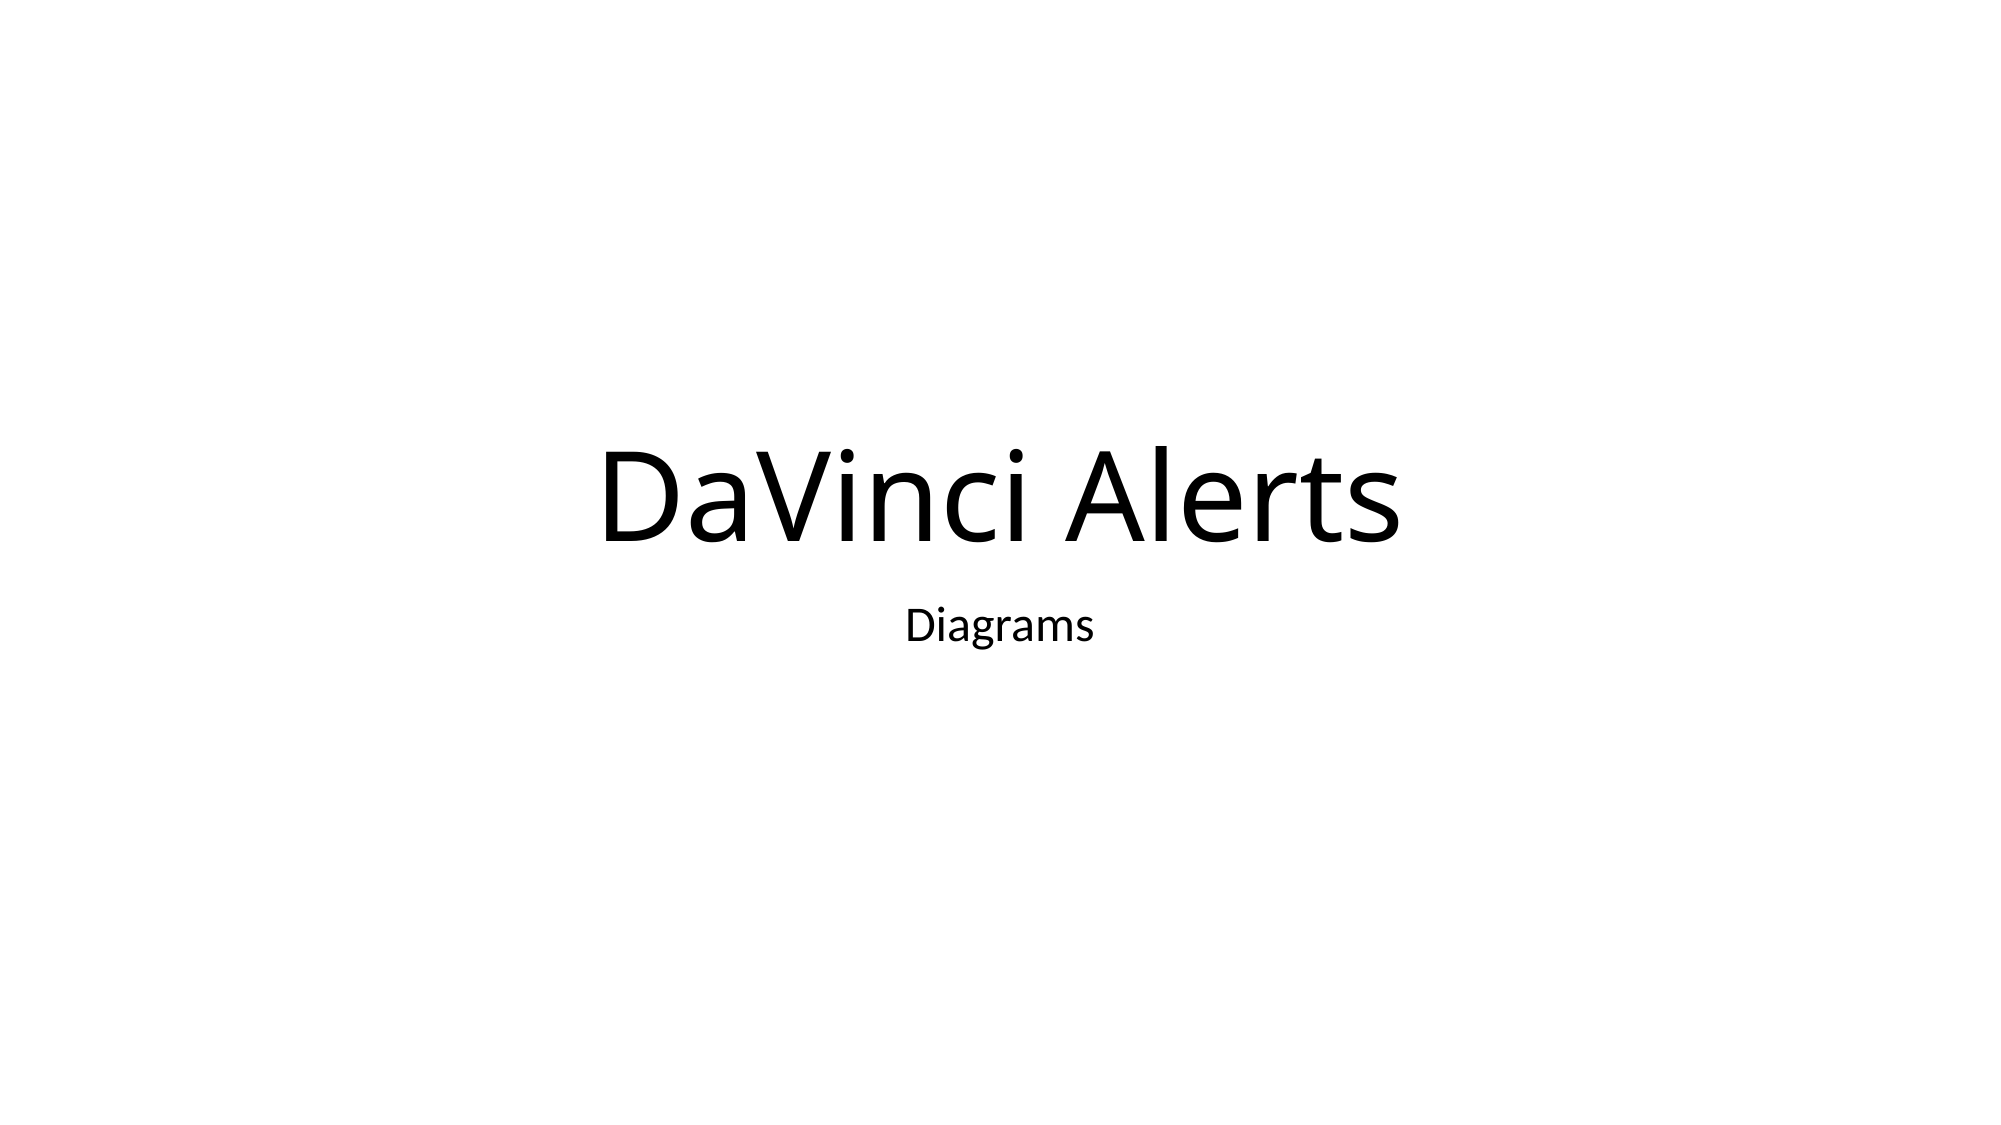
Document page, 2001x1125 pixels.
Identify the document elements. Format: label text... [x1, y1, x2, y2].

subtitle Diagrams [249, 590, 1750, 863]
title DaVinci Alerts [249, 184, 1750, 576]
